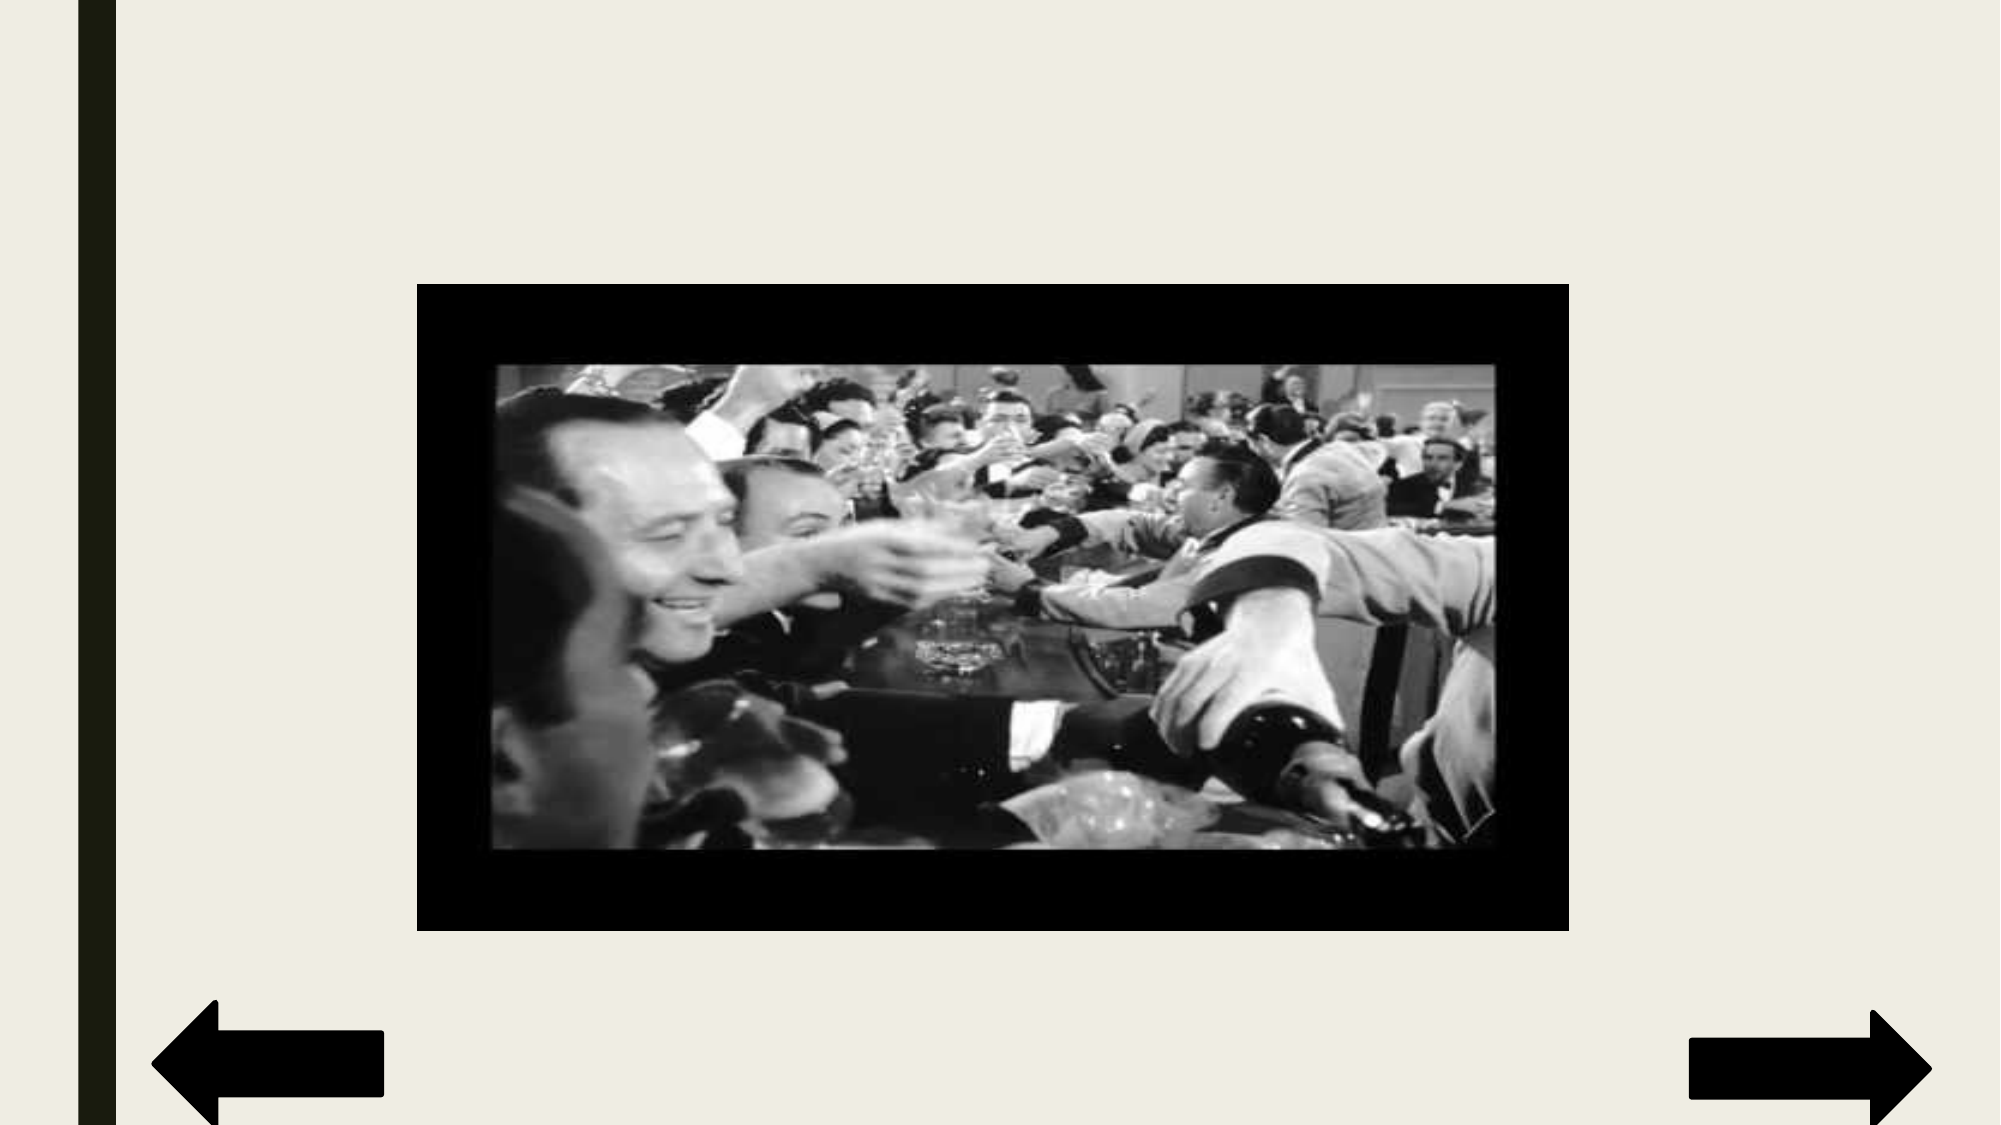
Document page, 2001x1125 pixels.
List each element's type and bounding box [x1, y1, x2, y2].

list [416, 283, 1570, 932]
text_box [1688, 1009, 1933, 1125]
text_box [151, 999, 385, 1125]
